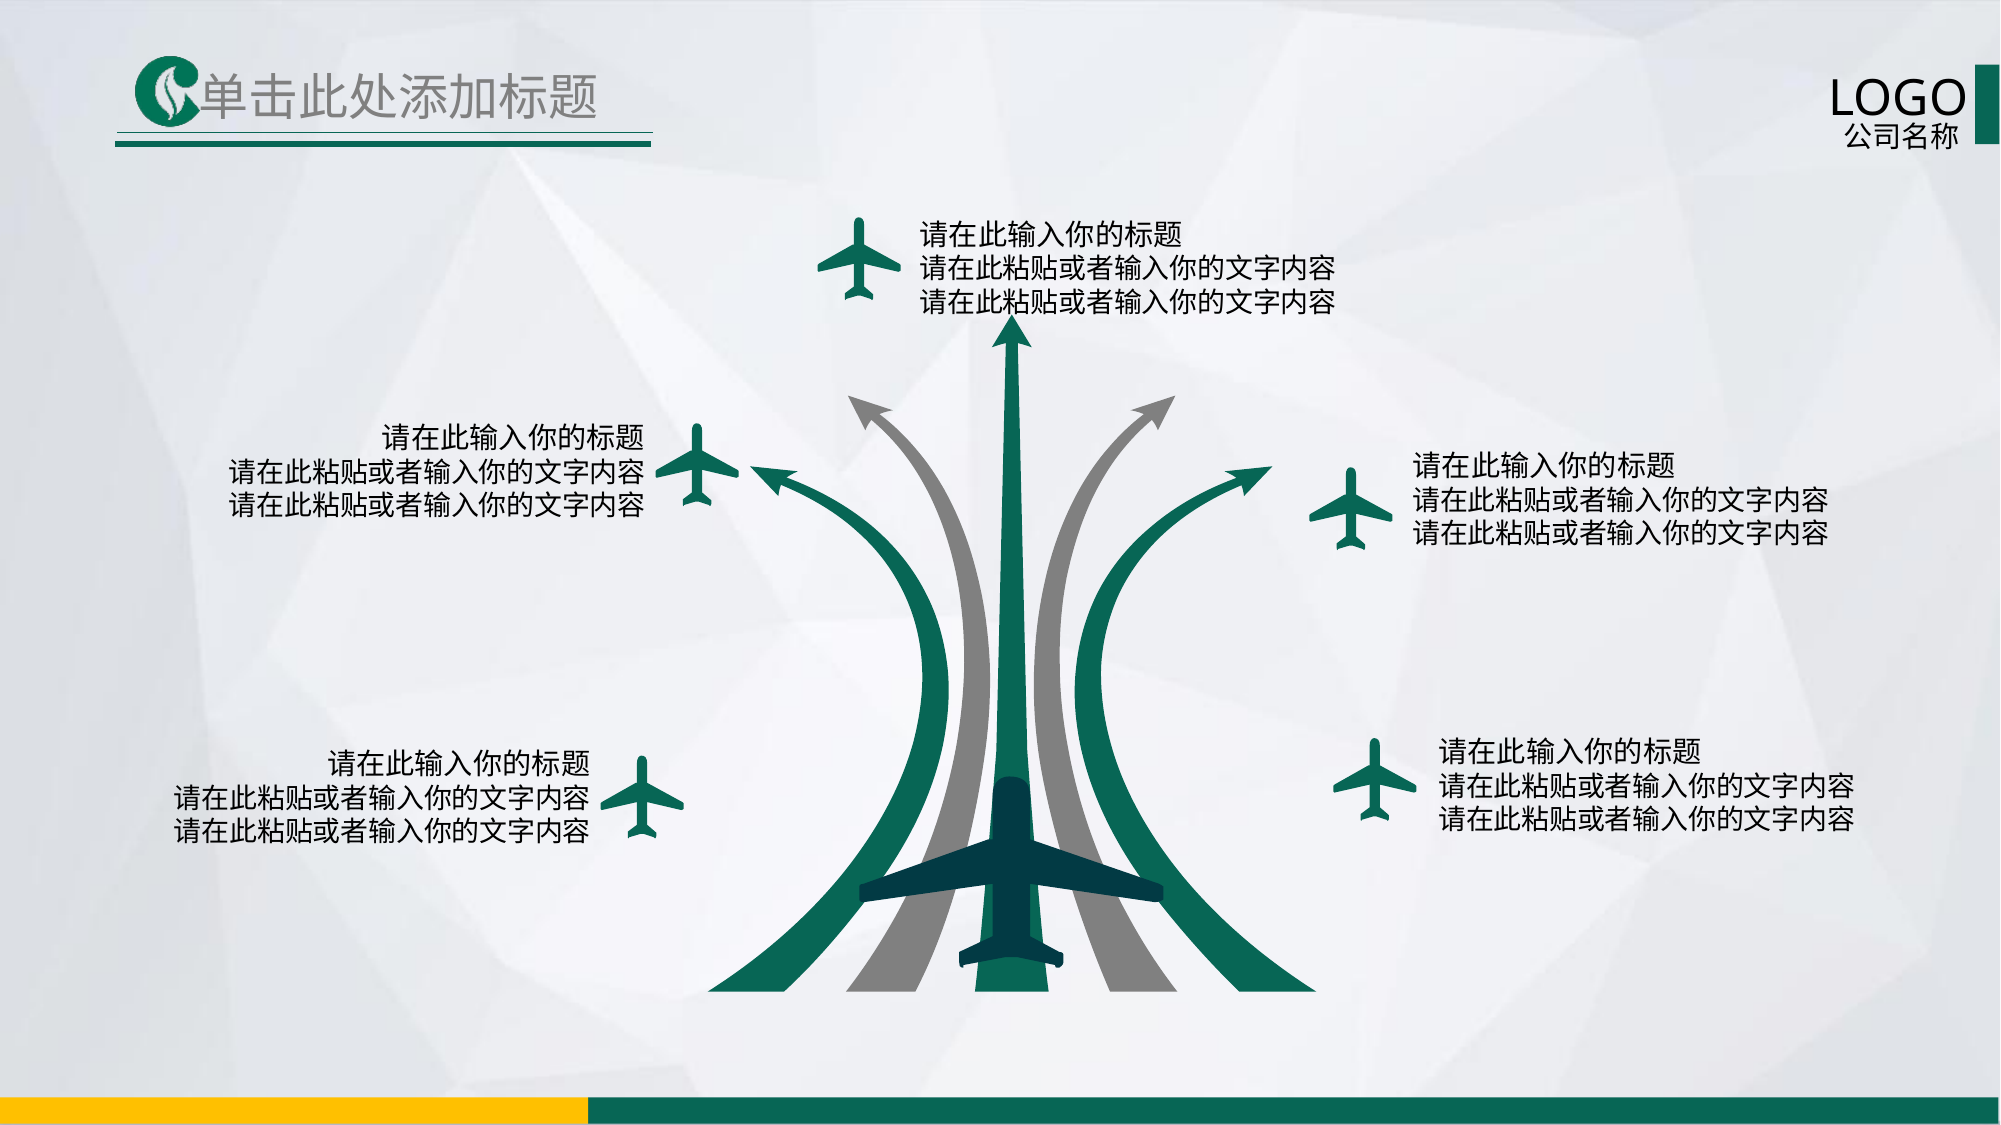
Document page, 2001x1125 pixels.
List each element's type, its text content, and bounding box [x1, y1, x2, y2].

text_box [0, 1096, 589, 1125]
text_box [749, 466, 949, 776]
text_box [847, 395, 991, 776]
text_box [1197, 892, 1317, 992]
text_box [186, 412, 739, 532]
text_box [1333, 726, 1897, 846]
text_box LOGO [1813, 58, 1983, 134]
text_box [1309, 439, 1871, 560]
text_box 单击此处添加标题 [183, 58, 614, 132]
text_box 公司名称 [1828, 111, 1976, 161]
text_box [1074, 466, 1273, 776]
text_box [589, 1096, 1999, 1125]
text_box [707, 897, 822, 992]
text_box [817, 208, 1379, 328]
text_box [822, 776, 1197, 1027]
text_box [991, 328, 1032, 776]
picture [0, 0, 2001, 1125]
text_box [1033, 395, 1176, 776]
text_box [1974, 64, 2000, 145]
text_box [131, 737, 684, 858]
